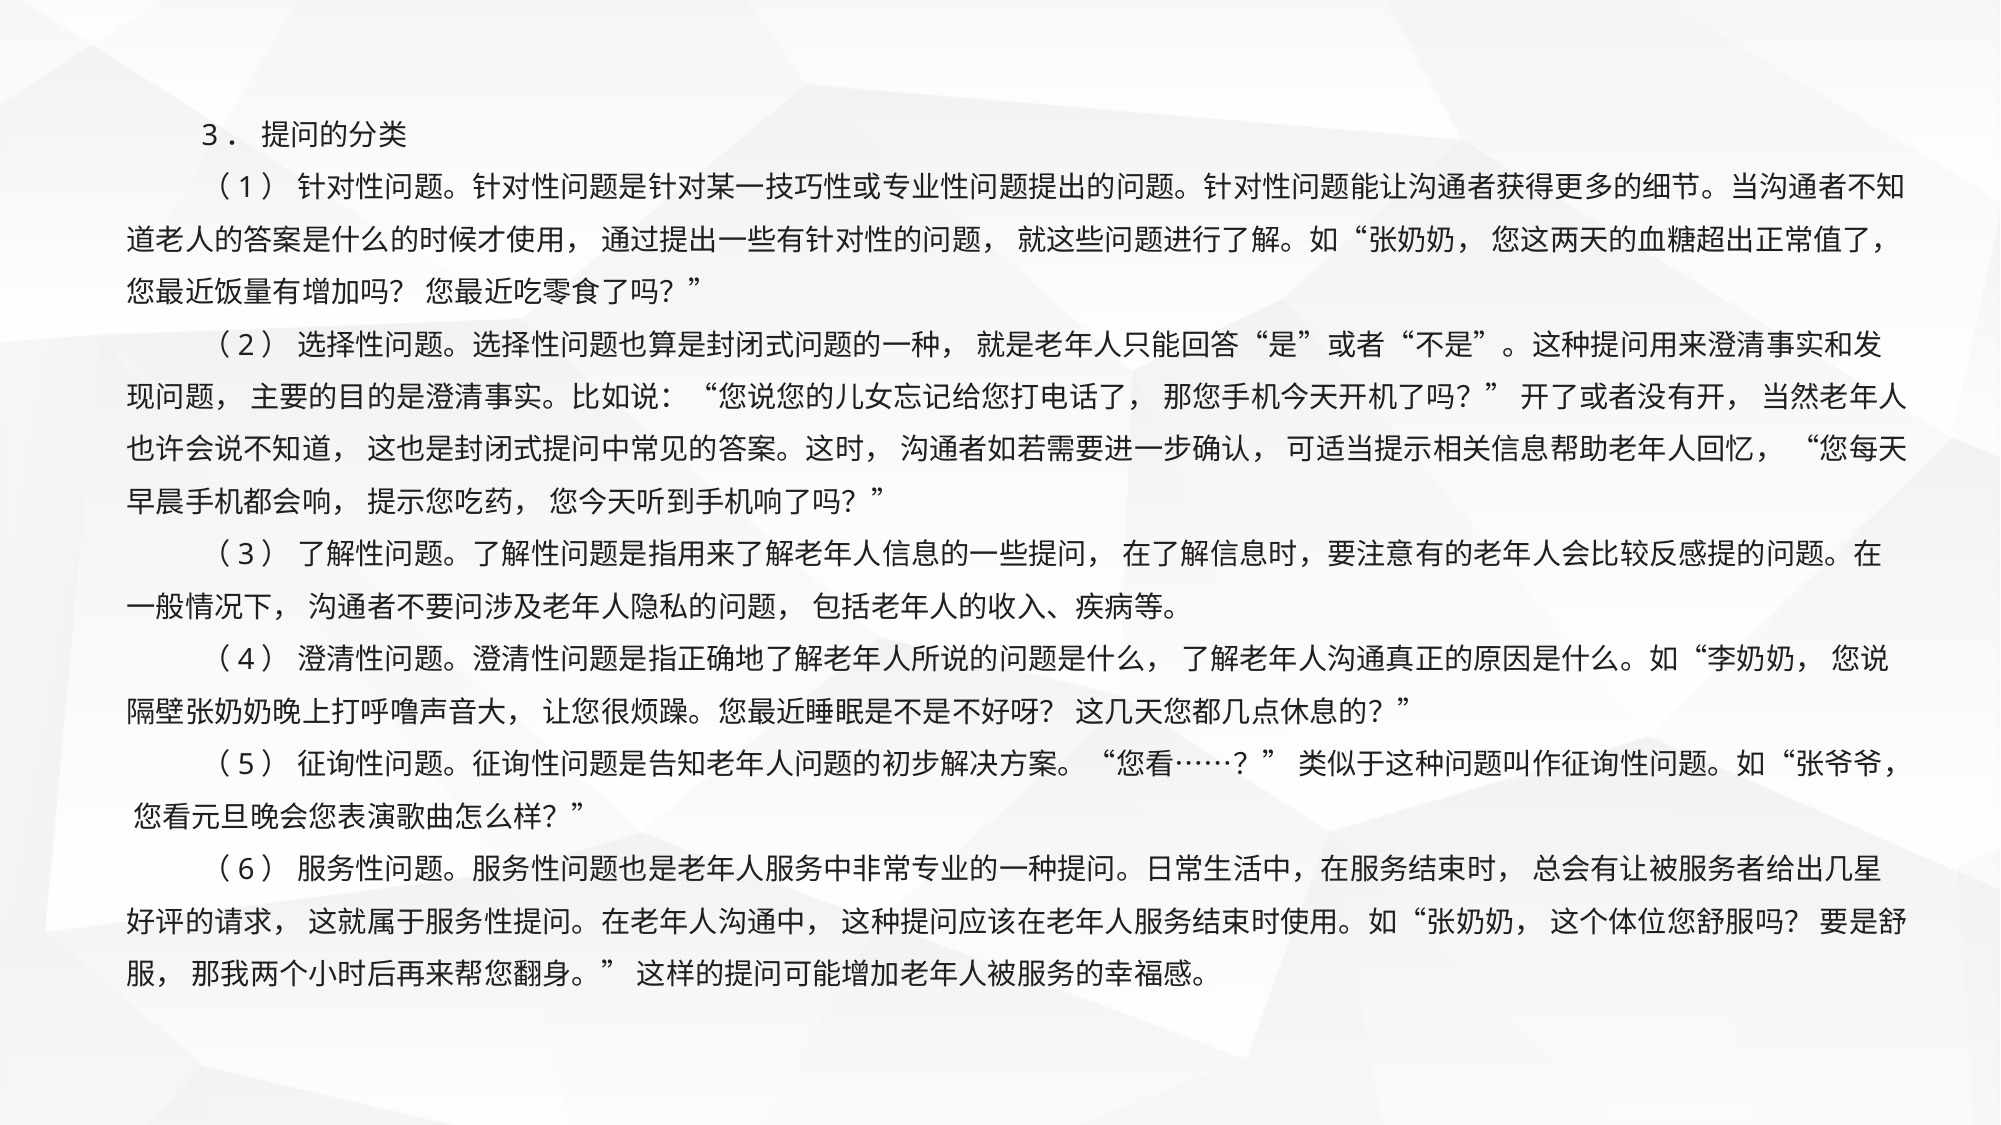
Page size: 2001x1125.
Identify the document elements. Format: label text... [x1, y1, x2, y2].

picture [0, 0, 2000, 1125]
text_box 3． 提问的分类 （1） 针对性问题。针对性问题是针对某一技巧性或专业性问题提出的问题。针对性问题能让沟通者获得更多的细节。当沟通者不知道老人的答案是什么的时候才使用， 通过提出一些有针对性的问题， 就这些问题进行了解。如“张奶奶， 您这两天的血糖超出正常值了， 您最近饭量有增加吗？ 您最近吃零食了吗？” （2） 选择性问题。选择性问题也算是封闭式问题的一种， 就是老年人只能回答“是”或者“不是”。这种提问用来澄清事实和发现问题， 主要的目的是澄清事实。比如说：“您说您的儿女忘记给您打电话了， 那您手机今天开机了吗？” 开了或者没有开， 当然老年人也许会说不知道， 这也是封闭式提问中常见的答案。这时， 沟通者如若需要进一步确认， 可适当提示相关信息帮助老年人回忆， “您每天早晨手机都会响， 提示您吃药， 您今天听到手机响了吗？” （3） 了解性问题。了解性问题是指用来了解老年人信息的一些提问， 在了解信息时，要注意有的老年人会比较反感提的问题。在一般情况下， 沟通者不要问涉及老年人隐私的问题， 包括老年人的收入、疾病等。 （4） 澄清性问题。澄清性问题是指正确地了解老年人所说的问题是什么， 了解老年人沟通真正的原因是什么。如“李奶奶， 您说隔壁张奶奶晚上打呼噜声音大， 让您很烦躁。您最近睡眠是不是不好呀？ 这几天您都几点休息的？” （5） 征询性问题。征询性问题是告知老年人问题的初步解决方案。“您看……？” 类似于这种问题叫作征询性问题。如“张爷爷， 您看元旦晚会您表演歌曲怎么样？” （6） 服务性问题。服务性问题也是老年人服务中非常专业的一种提问。日常生活中，在服务结束时， 总会有让被服务者给出几星好评的请求， 这就属于服务性提问。在老年人沟通中， 这种提问应该在老年人服务结束时使用。如“张奶奶， 这个体位您舒服吗？ 要是舒服， 那我两个小时后再来帮您翻身。” 这样的提问可能增加老年人被服务的幸福感。 [111, 91, 1926, 998]
